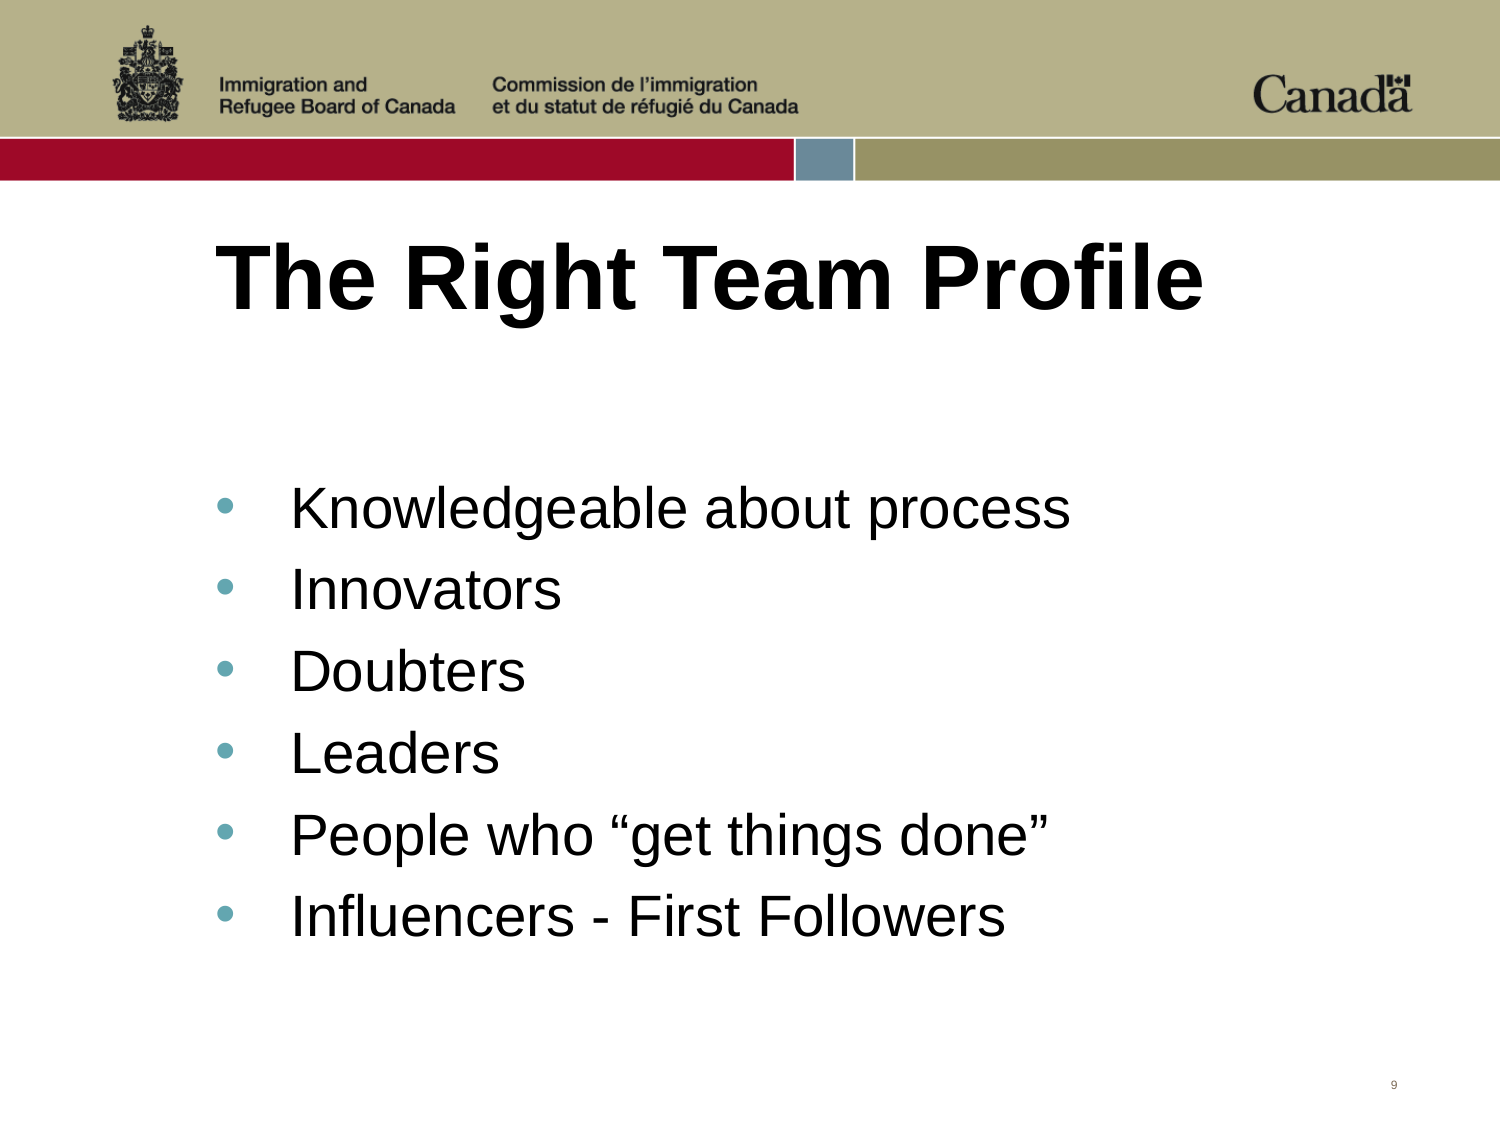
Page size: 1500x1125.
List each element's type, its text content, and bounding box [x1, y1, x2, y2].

picture [0, 0, 1500, 1125]
title The Right Team Profile [200, 237, 1413, 425]
list Knowledgeable about process Innovators Doubters Leaders People who “get things done” Influencers - First Followers [200, 462, 1413, 1000]
slide_number 9 [1100, 1025, 1413, 1100]
